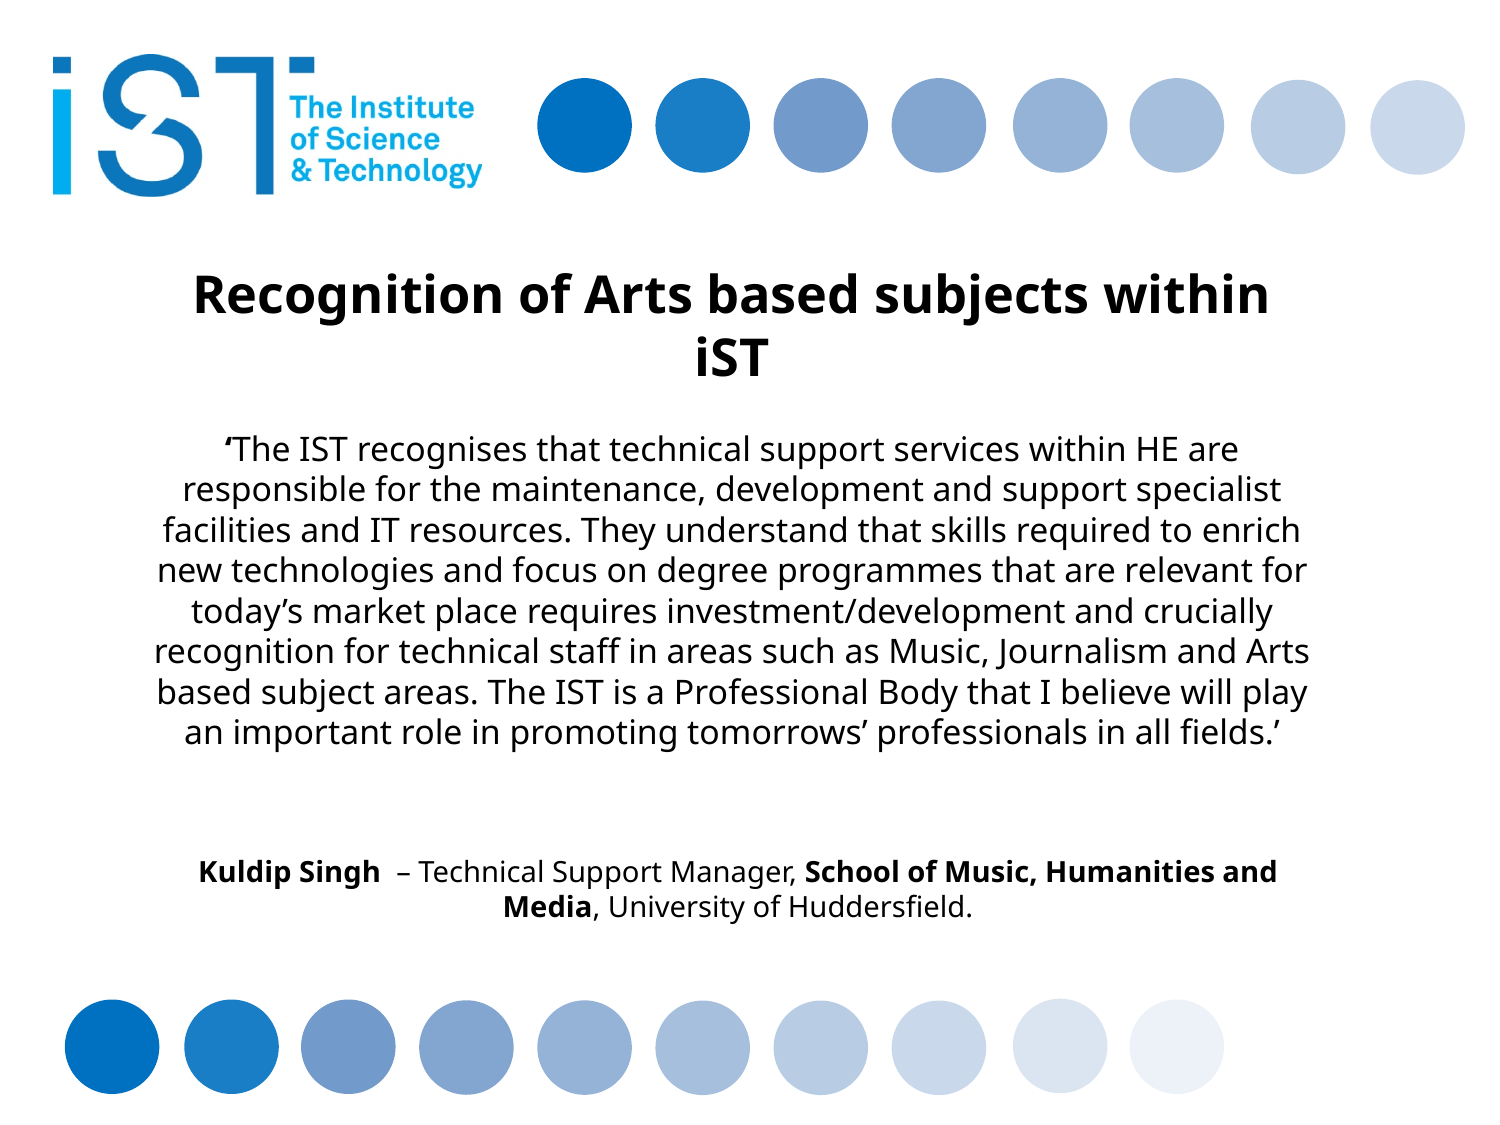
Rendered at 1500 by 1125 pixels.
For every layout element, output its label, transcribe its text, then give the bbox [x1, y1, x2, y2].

list Kuldip Singh – Technical Support Manager, School of Music, Humanities and Media, University of Huddersfield. [135, 846, 1341, 1012]
title Recognition of Arts based subjects within iST ‘The IST recognises that technical support services within HE are responsible for the maintenance, development and support specialist facilities and IT resources. They understand that skills required to enrich new technologies and focus on degree programmes that are relevant for today’s market place requires investment/development and crucially recognition for technical staff in areas such as Music, Journalism and Arts based subject areas. The IST is a Professional Body that I believe will play an important role in promoting tomorrows’ professionals in all fields.’ [135, 231, 1329, 823]
picture [53, 54, 482, 197]
